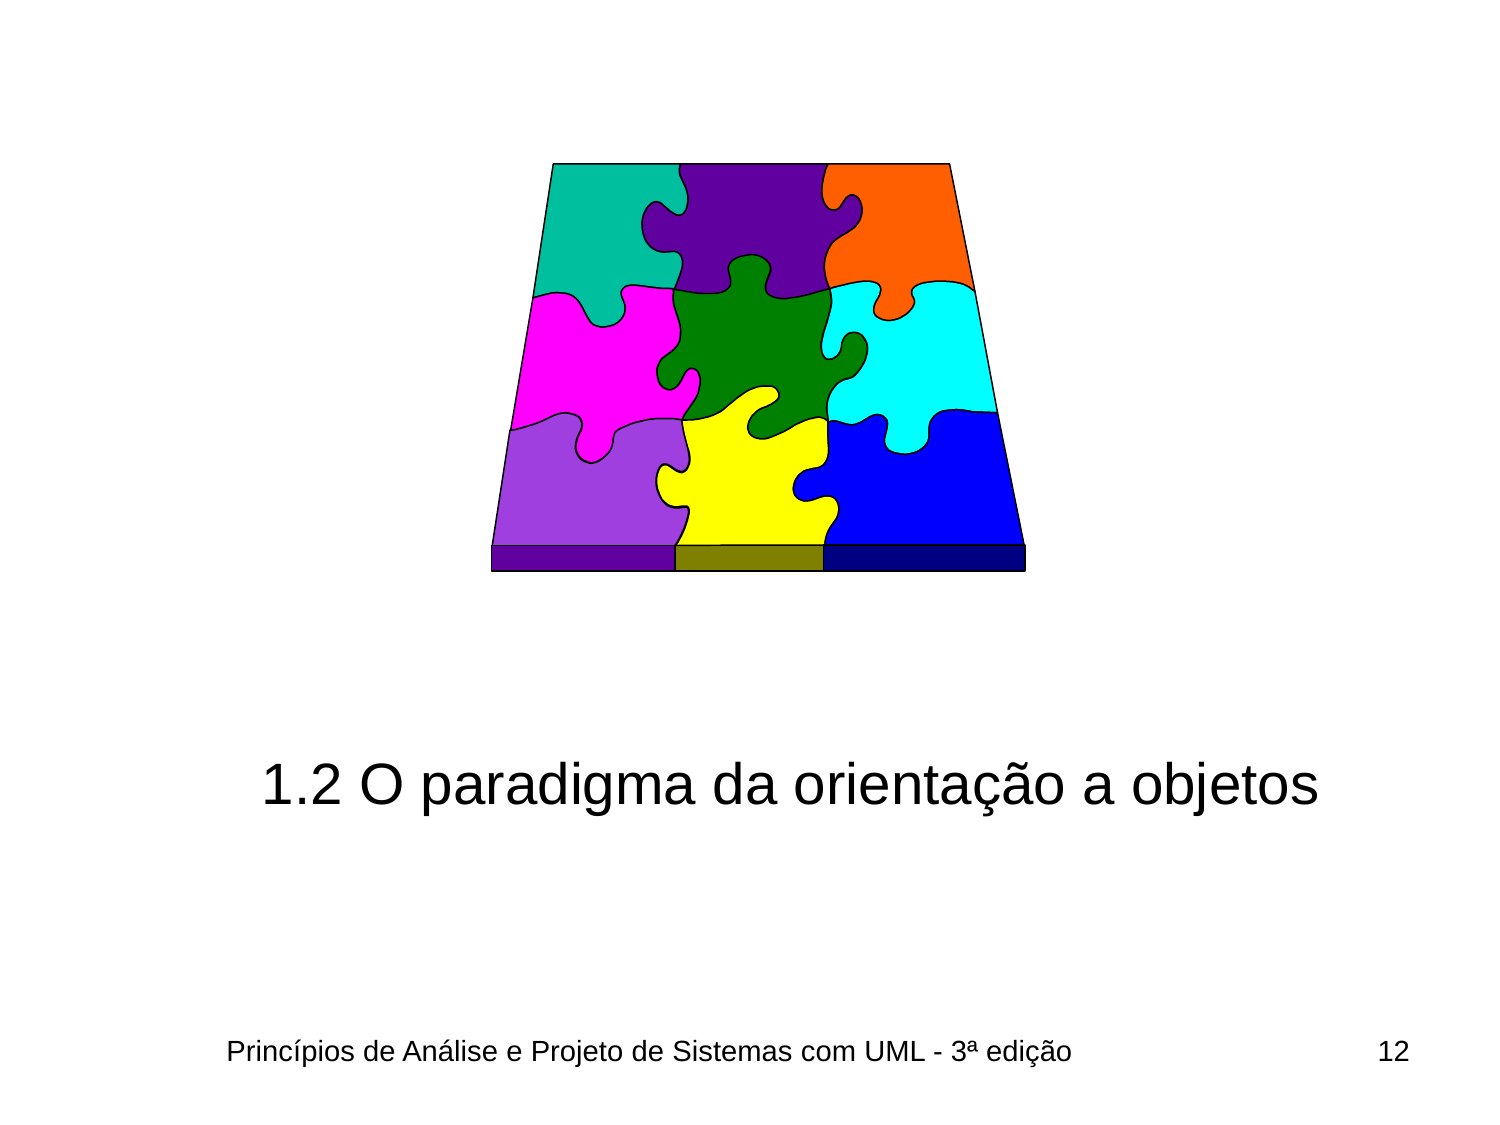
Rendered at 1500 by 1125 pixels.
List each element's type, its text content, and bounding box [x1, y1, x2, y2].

footer Princípios de Análise e Projeto de Sistemas com UML - 3ª edição [74, 1024, 1226, 1103]
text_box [489, 160, 1028, 572]
title 1.2 O paradigma da orientação a objetos [206, 633, 1377, 929]
subtitle [224, 637, 1276, 926]
slide_number 12 [1237, 1024, 1426, 1103]
